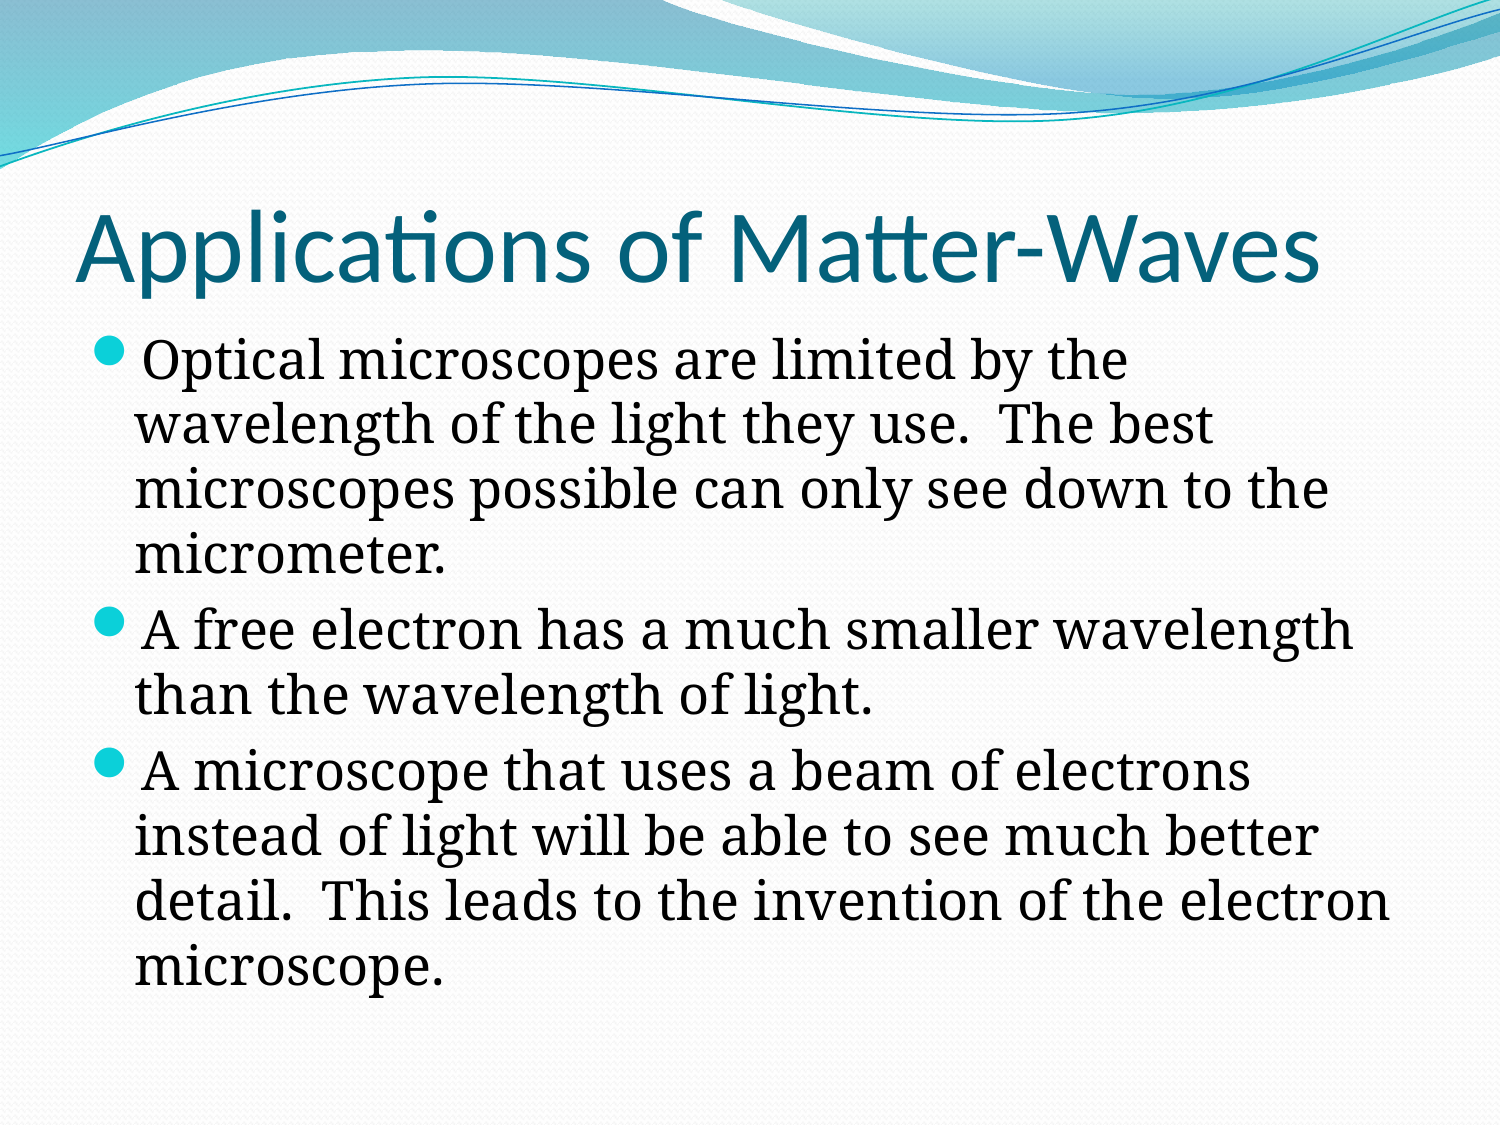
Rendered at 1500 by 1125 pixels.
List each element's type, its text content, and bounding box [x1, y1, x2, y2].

title Applications of Matter-Waves [74, 115, 1426, 304]
list Optical microscopes are limited by the wavelength of the light they use. The best microscopes possible can only see down to the micrometer. A free electron has a much smaller wavelength than the wavelength of light. A microscope that uses a beam of electrons instead of light will be able to see much better detail. This leads to the invention of the electron microscope. [74, 317, 1426, 1038]
